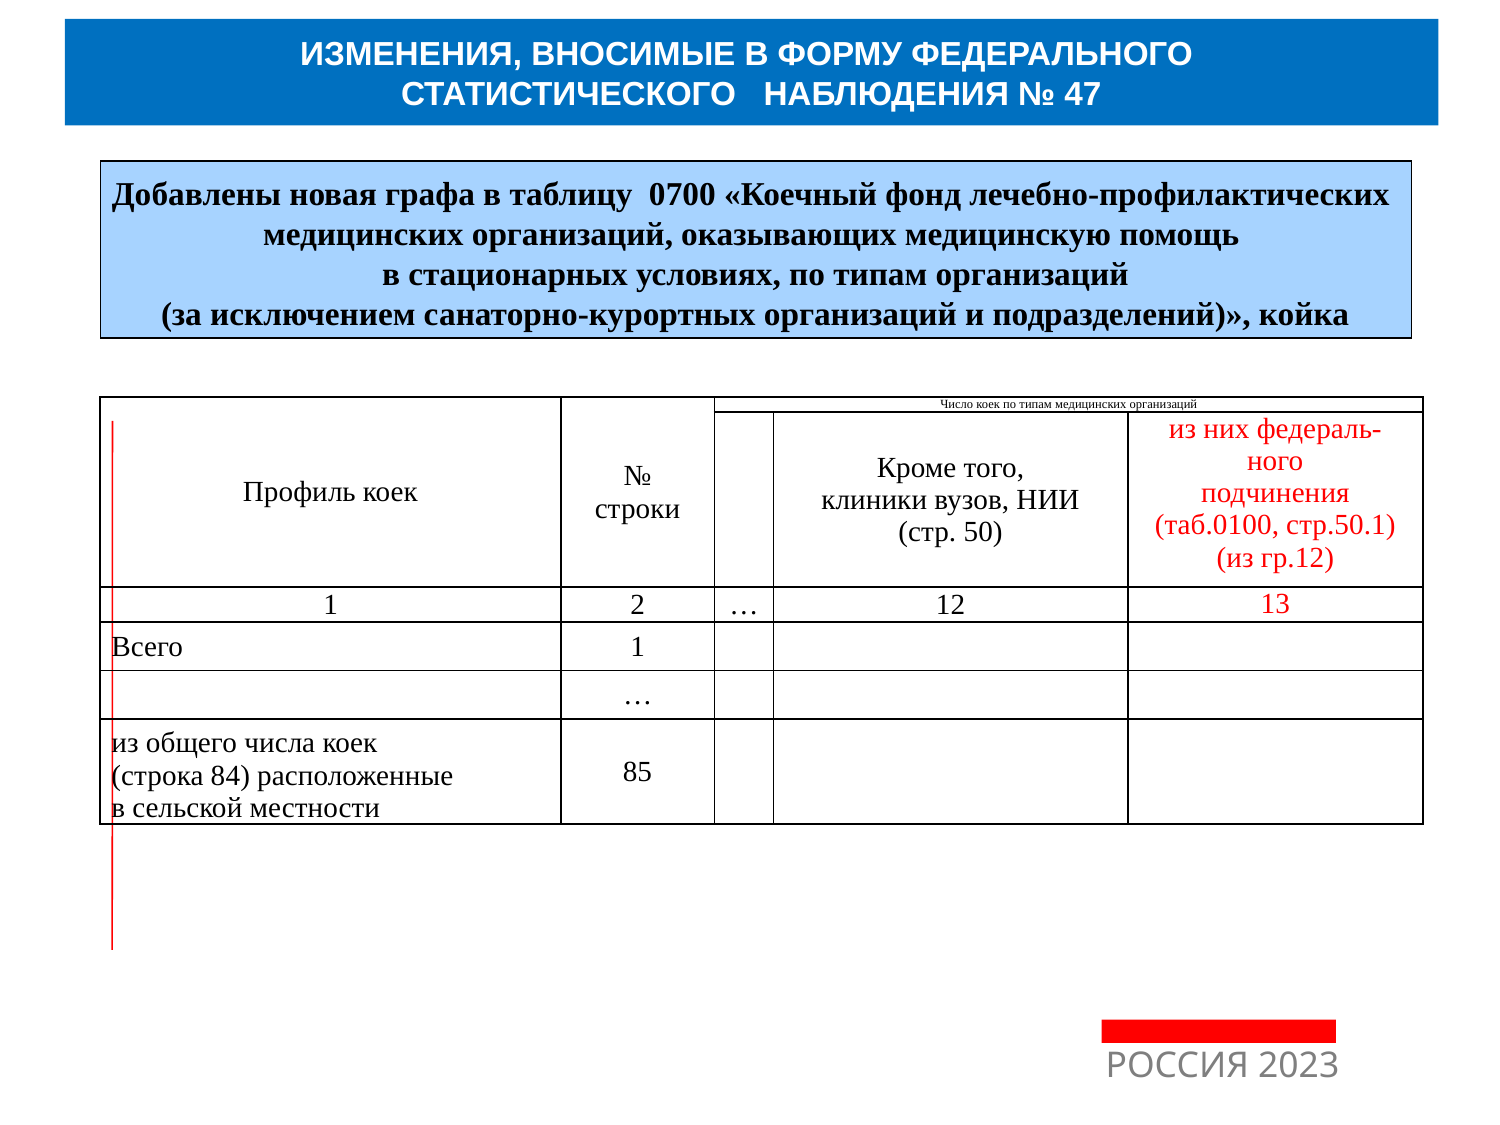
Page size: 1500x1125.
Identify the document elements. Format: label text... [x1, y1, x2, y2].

table_cell [1129, 720, 1422, 823]
table_cell [715, 720, 773, 823]
table_cell [715, 413, 773, 586]
text_box [1101, 1019, 1336, 1043]
table_cell [1129, 671, 1422, 718]
subtitle РОССИЯ 2023 [1089, 1042, 1372, 1114]
table_cell [774, 671, 1127, 718]
table_cell 85 [562, 720, 714, 823]
table_cell 13 [1129, 588, 1422, 621]
table_cell … [715, 588, 773, 621]
table_cell 1 [101, 588, 560, 621]
table_header Число коек по типам медицинских организаций [715, 398, 1422, 411]
table_cell из общего числа коек (строка 84) расположенные в сельской местности [101, 720, 560, 823]
table_cell 2 [562, 588, 714, 621]
table_cell 12 [774, 588, 1127, 621]
table_cell [101, 671, 560, 718]
text_box ИЗМЕНЕНИЯ, ВНОСИМЫЕ В ФОРМУ ФЕДЕРАЛЬНОГО СТАТИСТИЧЕСКОГО НАБЛЮДЕНИЯ № 47 [63, 17, 1441, 128]
text_box Добавлены новая графа в таблицу 0700 «Коечный фонд лечебно-профилактических медицинских организаций, оказывающих медицинскую помощь в стационарных условиях, по типам организаций (за исключением санаторно-курортных организаций и подразделений)», койка [100, 160, 1412, 338]
table_cell [715, 623, 773, 670]
table_cell [1129, 623, 1422, 670]
table_cell [774, 720, 1127, 823]
table_cell … [562, 671, 714, 718]
text_box [88, 143, 1436, 193]
table_cell [774, 623, 1127, 670]
table_cell [715, 671, 773, 718]
table_cell Кроме того, клиники вузов, НИИ (стр. 50) [774, 413, 1127, 586]
table_cell 1 [562, 623, 714, 670]
table_cell из них федераль- ного подчинения (таб.0100, стр.50.1) (из гр.12) [1129, 413, 1422, 586]
table_header Профиль коек [101, 398, 560, 586]
table_cell Всего [101, 623, 560, 670]
table_header № строки [562, 398, 714, 586]
